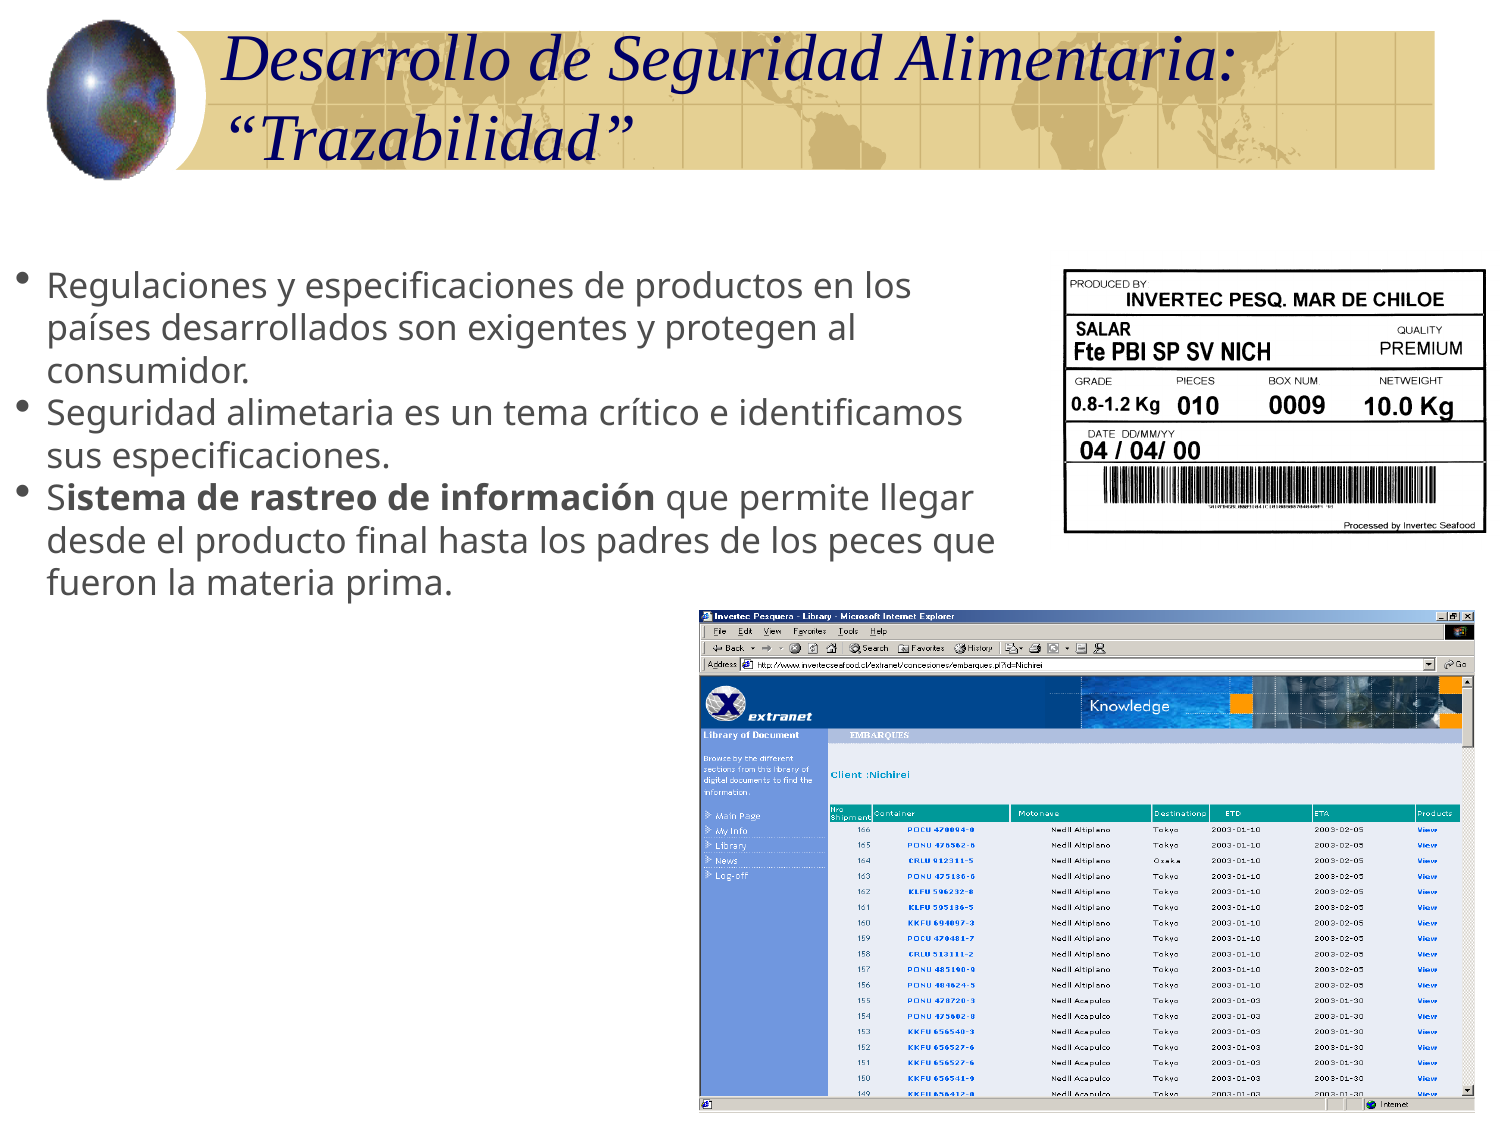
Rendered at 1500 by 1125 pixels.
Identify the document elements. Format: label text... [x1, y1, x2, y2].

picture [699, 610, 1476, 1113]
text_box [1049, 250, 1500, 551]
text_box Regulaciones y especificaciones de productos en los países desarrollados son exigentes y protegen al consumidor. Seguridad alimetaria es un tema crítico e identificamos sus especificaciones. Sistema de rastreo de información que permite llegar desde el producto final hasta los padres de los peces que fueron la materia prima. [0, 255, 1034, 611]
title Desarrollo de Seguridad Alimentaria: “Trazabilidad” [206, 0, 1500, 188]
picture [42, 14, 190, 185]
